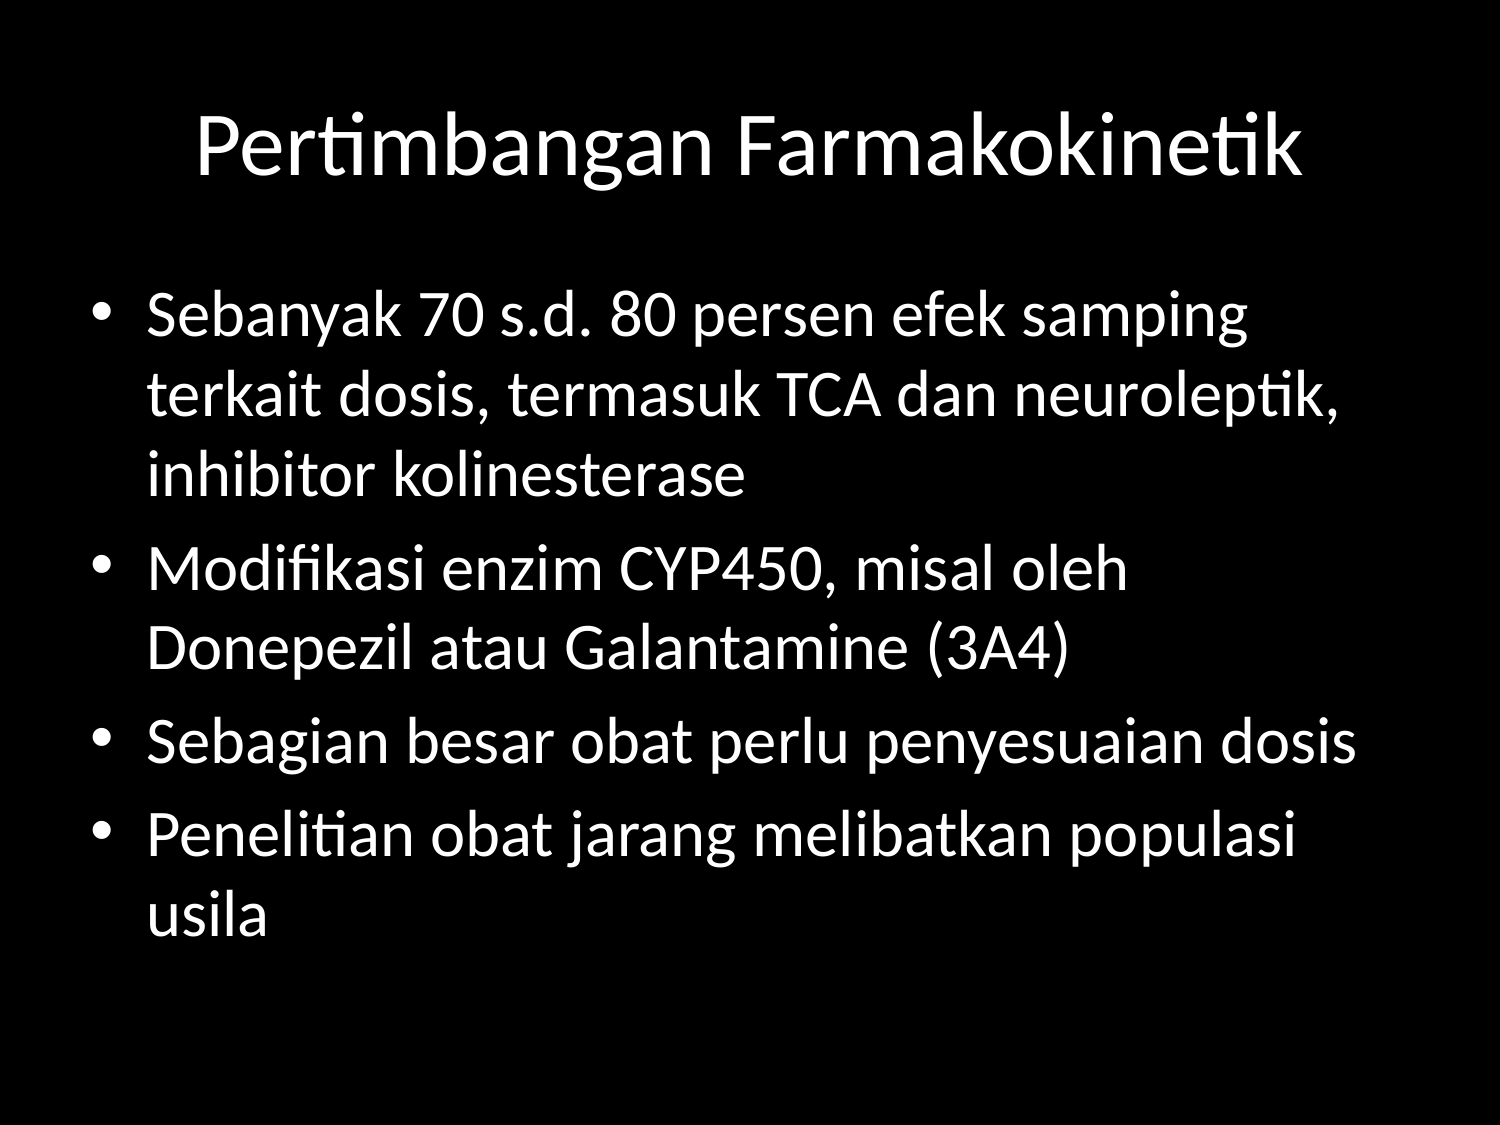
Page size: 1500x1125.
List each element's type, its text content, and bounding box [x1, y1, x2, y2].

title Pertimbangan Farmakokinetik [75, 45, 1425, 233]
list Sebanyak 70 s.d. 80 persen efek samping terkait dosis, termasuk TCA dan neuroleptik, inhibitor kolinesterase Modifikasi enzim CYP450, misal oleh Donepezil atau Galantamine (3A4) Sebagian besar obat perlu penyesuaian dosis Penelitian obat jarang melibatkan populasi usila [75, 262, 1425, 1005]
